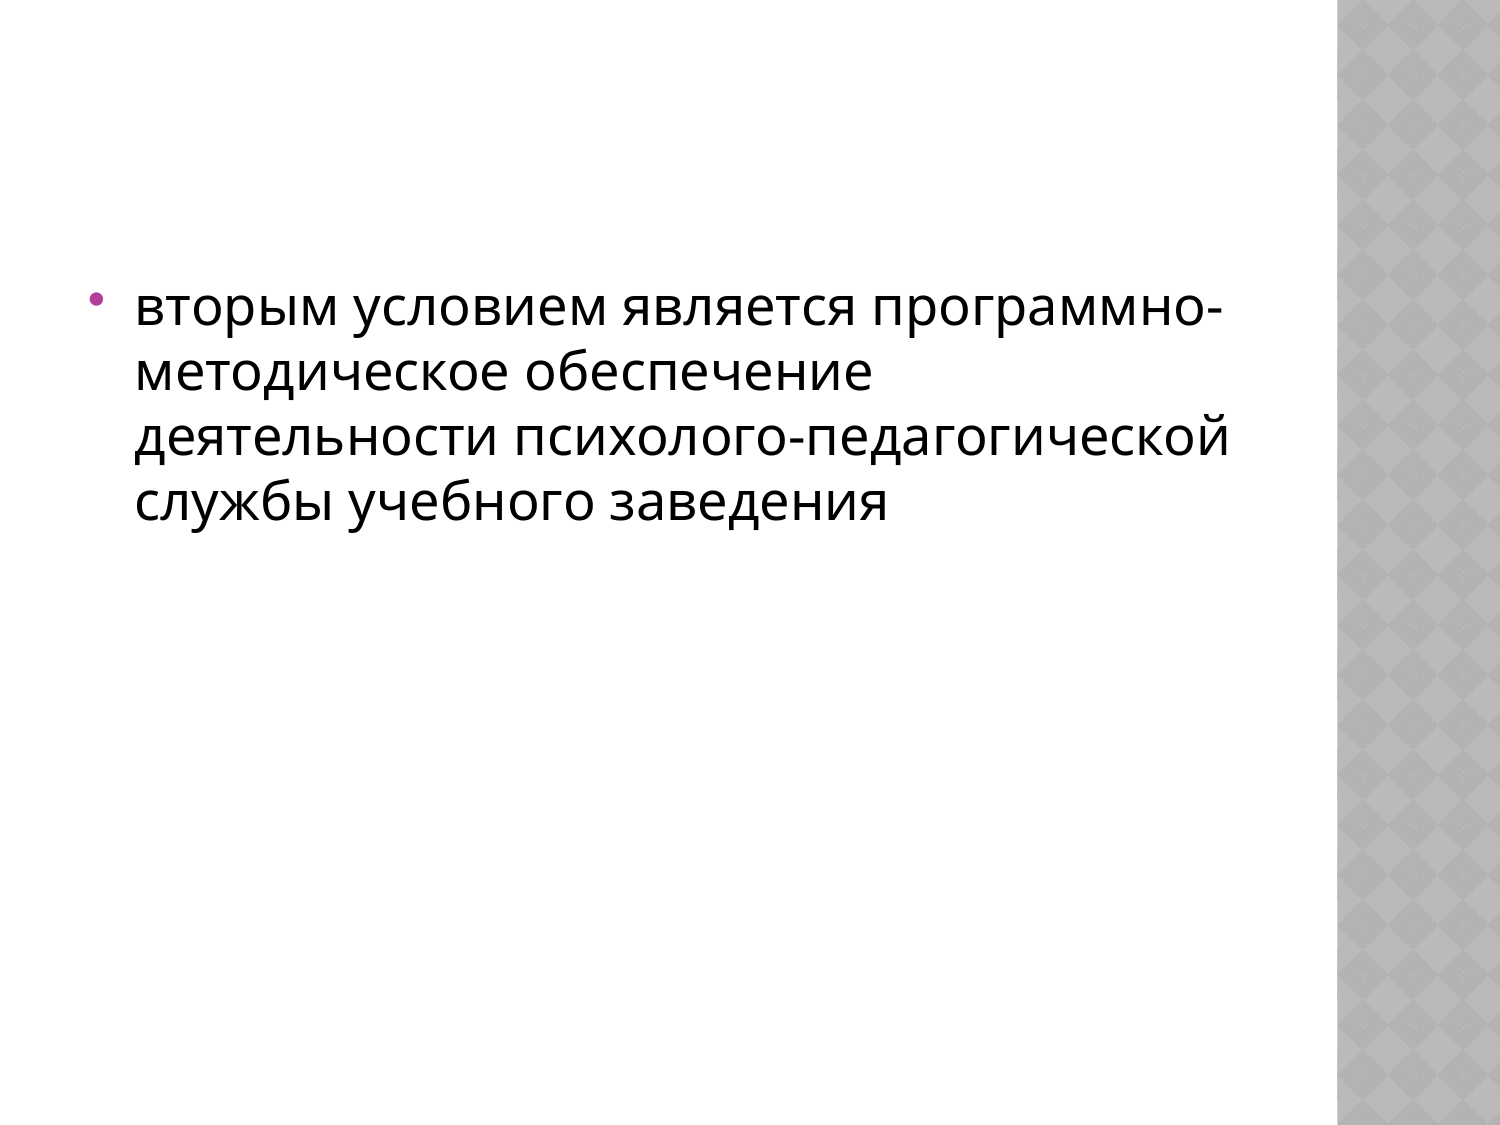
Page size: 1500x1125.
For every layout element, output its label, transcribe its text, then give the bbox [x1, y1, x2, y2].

list вторым условием является программно-методическое обеспечение деятельности психолого-педагогической службы учебного заведения [75, 264, 1263, 1059]
